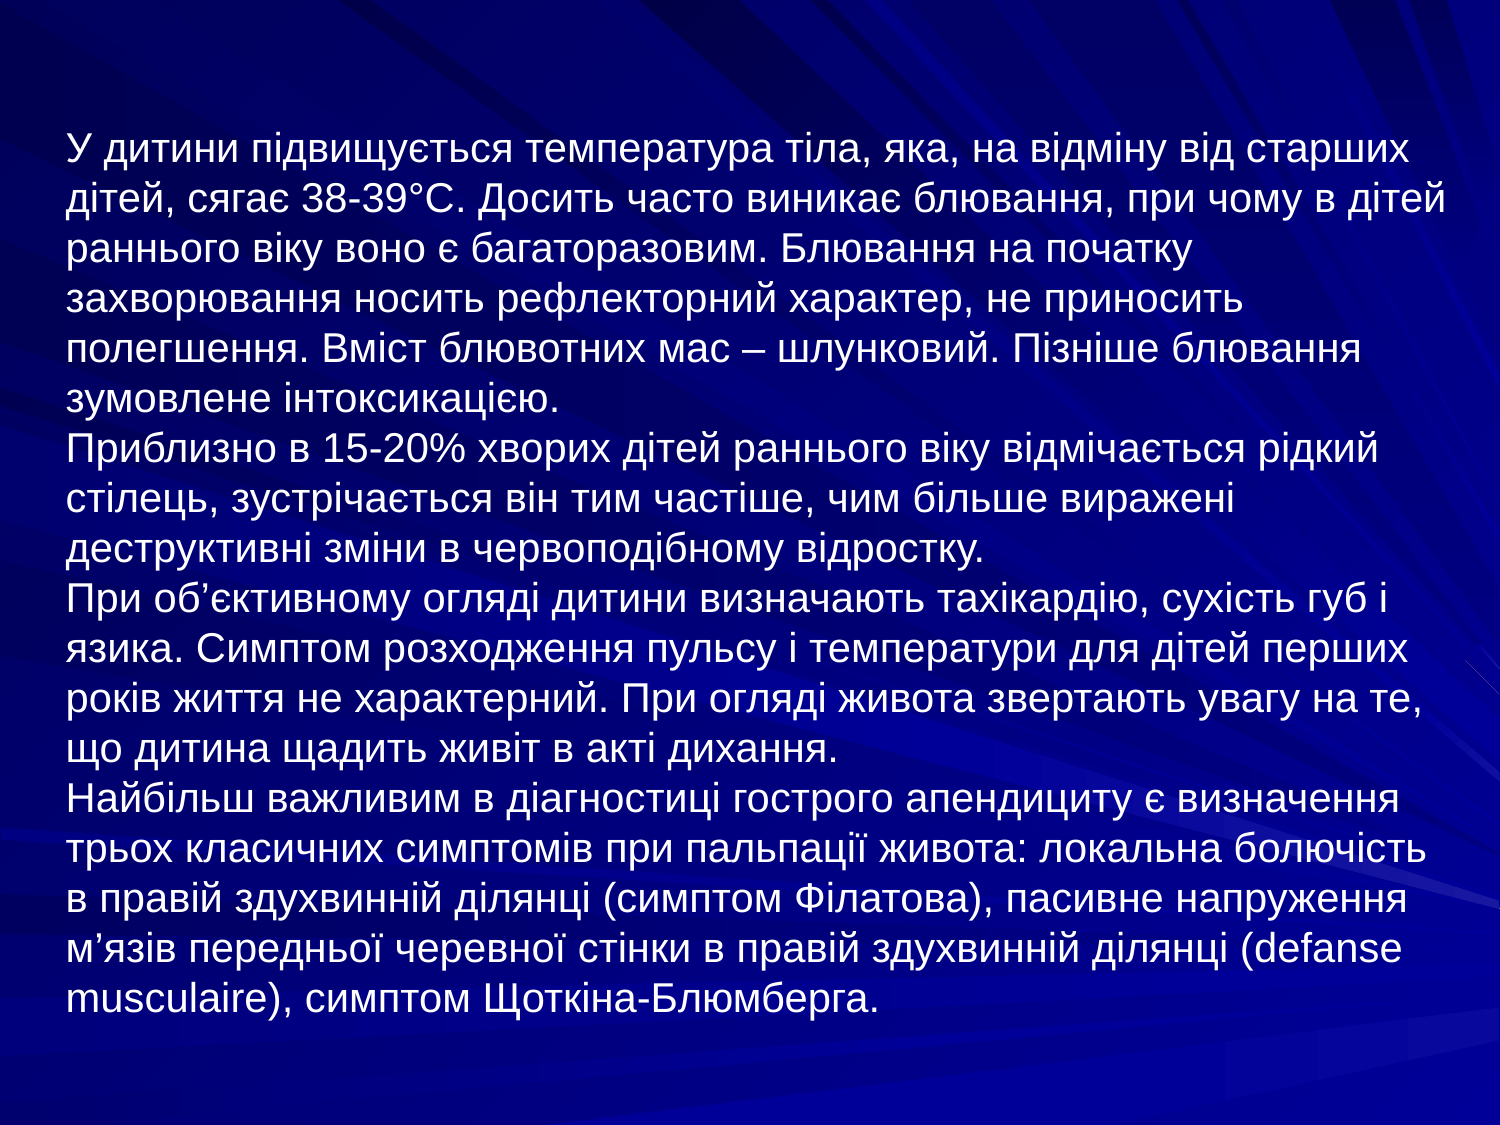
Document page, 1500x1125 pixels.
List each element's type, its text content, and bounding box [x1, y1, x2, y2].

text_box У дитини підвищується температура тіла, яка, на відміну від старших дітей, сягає 38-39°С. Досить часто виникає блювання, при чому в дітей раннього віку воно є багаторазовим. Блювання на початку захворювання носить рефлекторний характер, не приносить полегшення. Вміст блювотних мас – шлунковий. Пізніше блювання зумовлене інтоксикацією. Приблизно в 15-20% хворих дітей раннього віку відмічається рідкий стілець, зустрічається він тим частіше, чим більше виражені деструктивні зміни в червоподібному відростку. При об’єктивному огляді дитини визначають тахікардію, сухість губ і язика. Симптом розходження пульсу і температури для дітей перших років життя не характерний. При огляді живота звертають увагу на те, що дитина щадить живіт в акті дихання. Найбільш важливим в діагностиці гострого апендициту є визначення трьох класичних симптомів при пальпації живота: локальна болючість в правій здухвинній ділянці (симптом Філатова), пасивне напруження м’язів передньої черевної стінки в правій здухвинній ділянці (defanse musculaire), симптом Щоткіна-Блюмберга. [50, 113, 1463, 1029]
